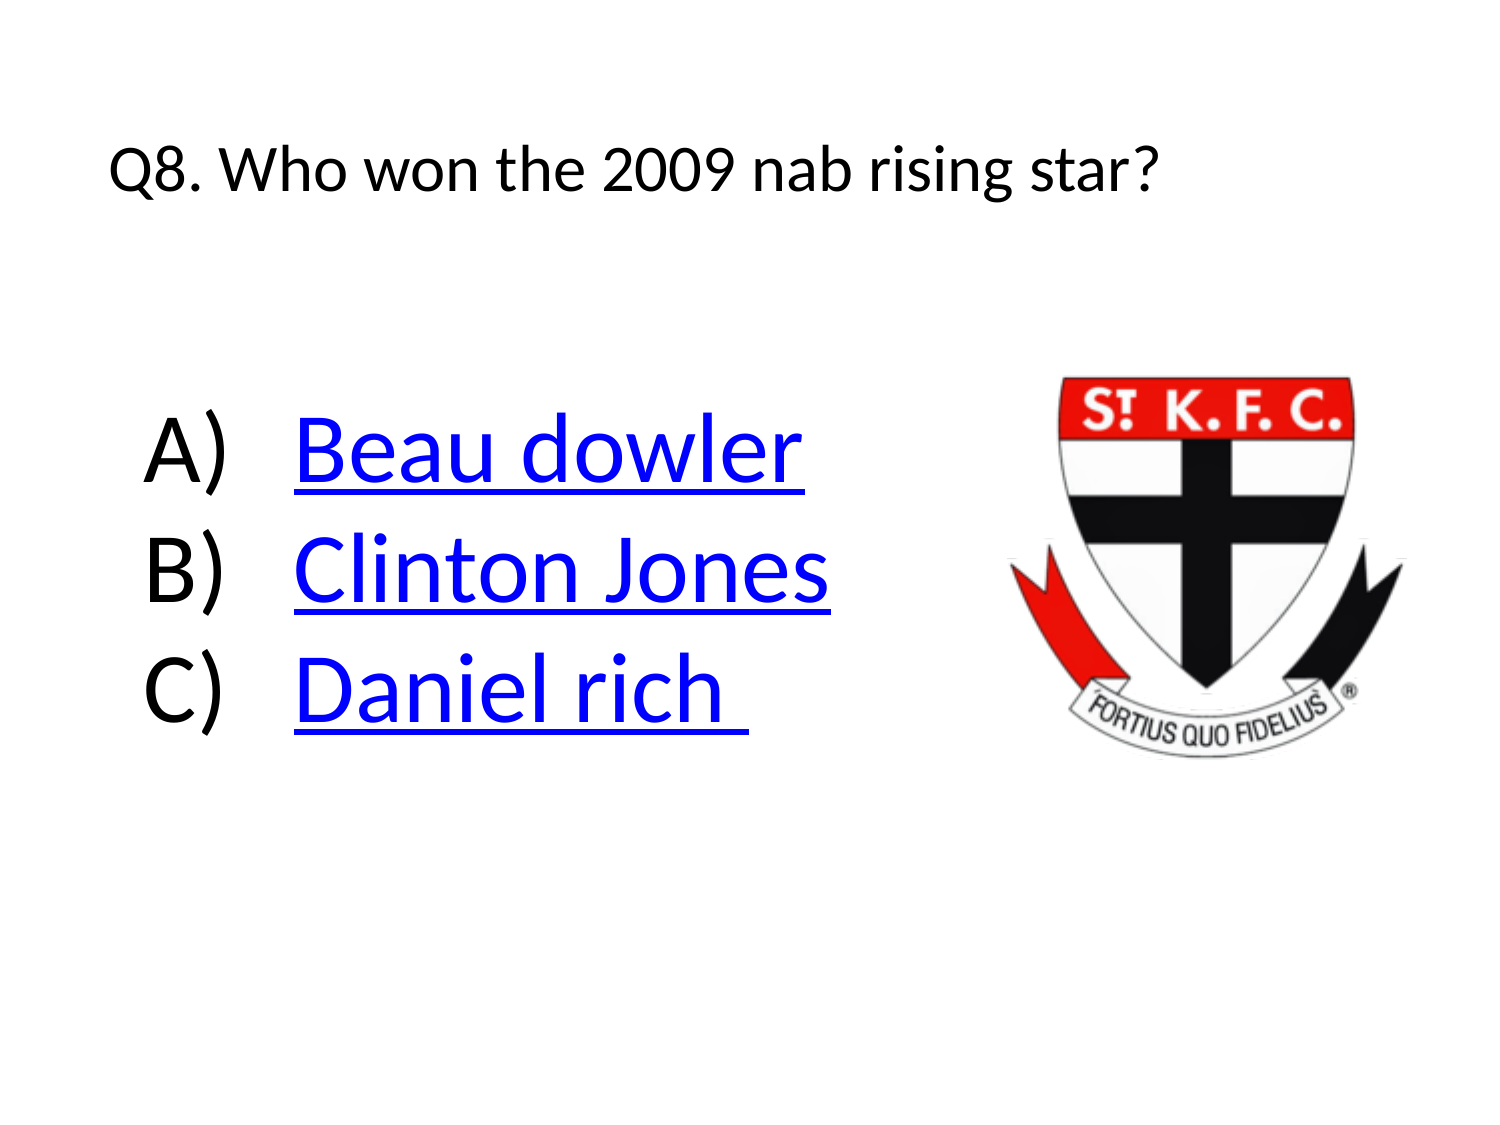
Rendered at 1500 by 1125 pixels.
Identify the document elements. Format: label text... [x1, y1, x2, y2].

text_box Q8. Who won the 2009 nab rising star? [93, 117, 1348, 212]
picture [1007, 374, 1407, 762]
text_box Beau dowler Clinton Jones Daniel rich [128, 375, 1005, 750]
